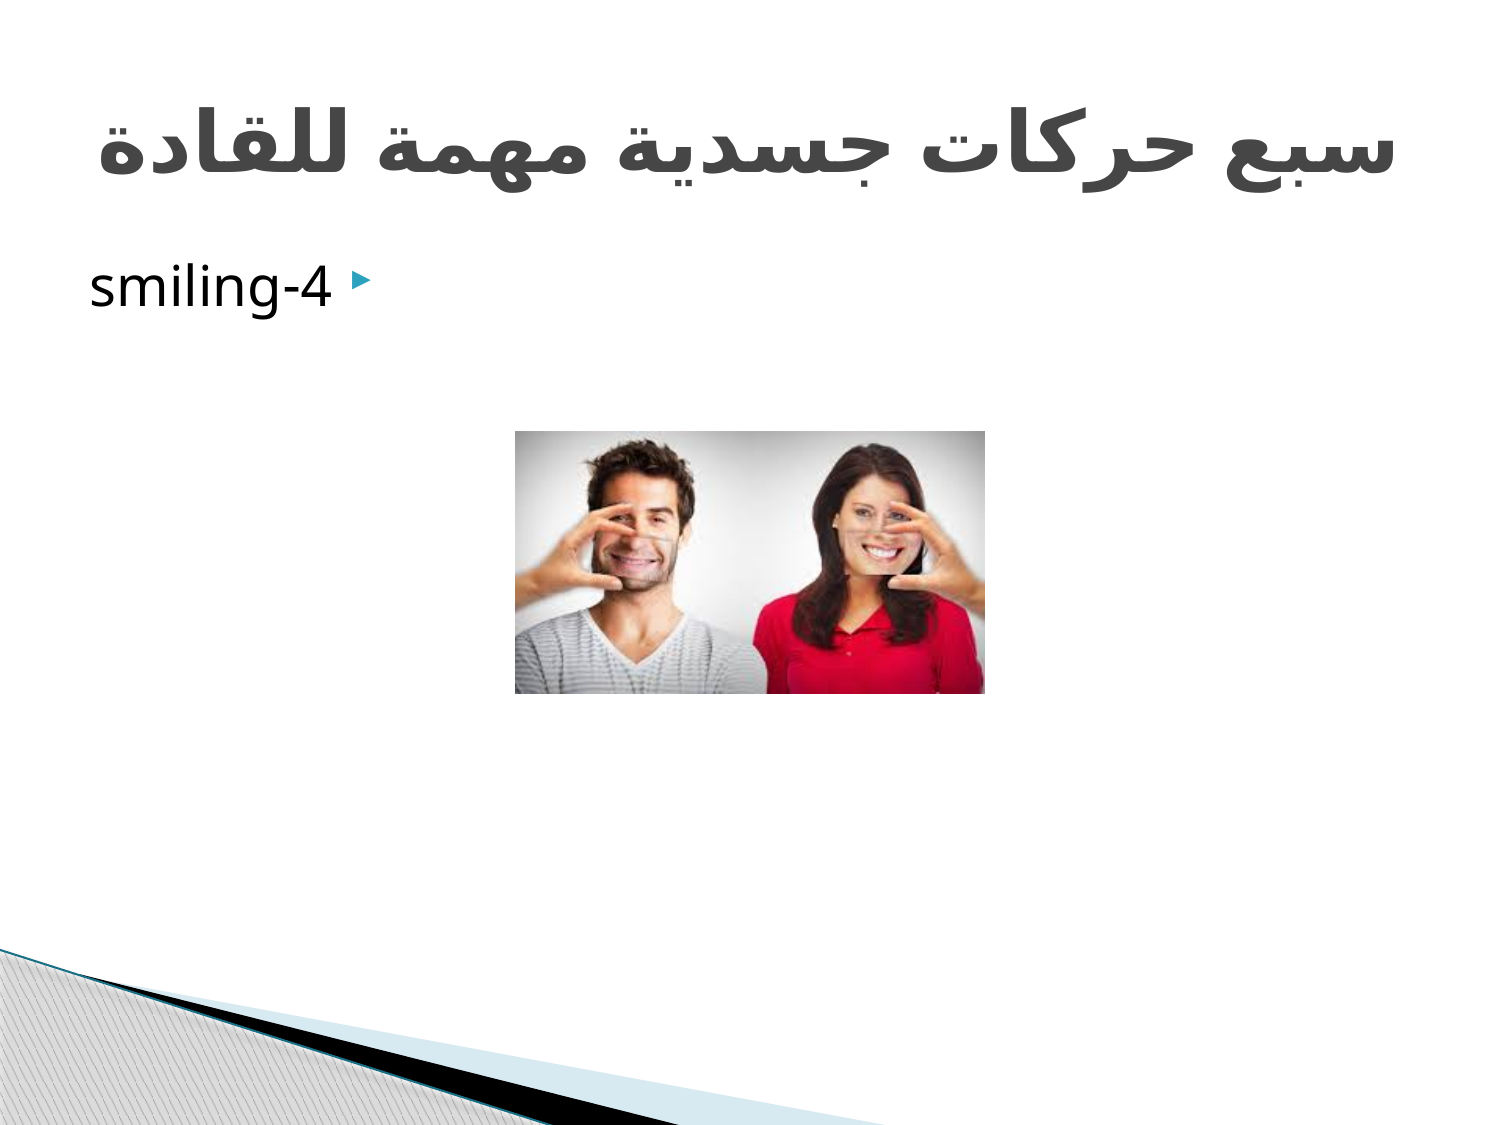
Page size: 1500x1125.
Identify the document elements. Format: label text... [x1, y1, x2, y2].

list 4-smiling [75, 243, 1425, 986]
picture [515, 431, 985, 694]
title سبع حركات جسدية مهمة للقادة [75, 45, 1425, 233]
